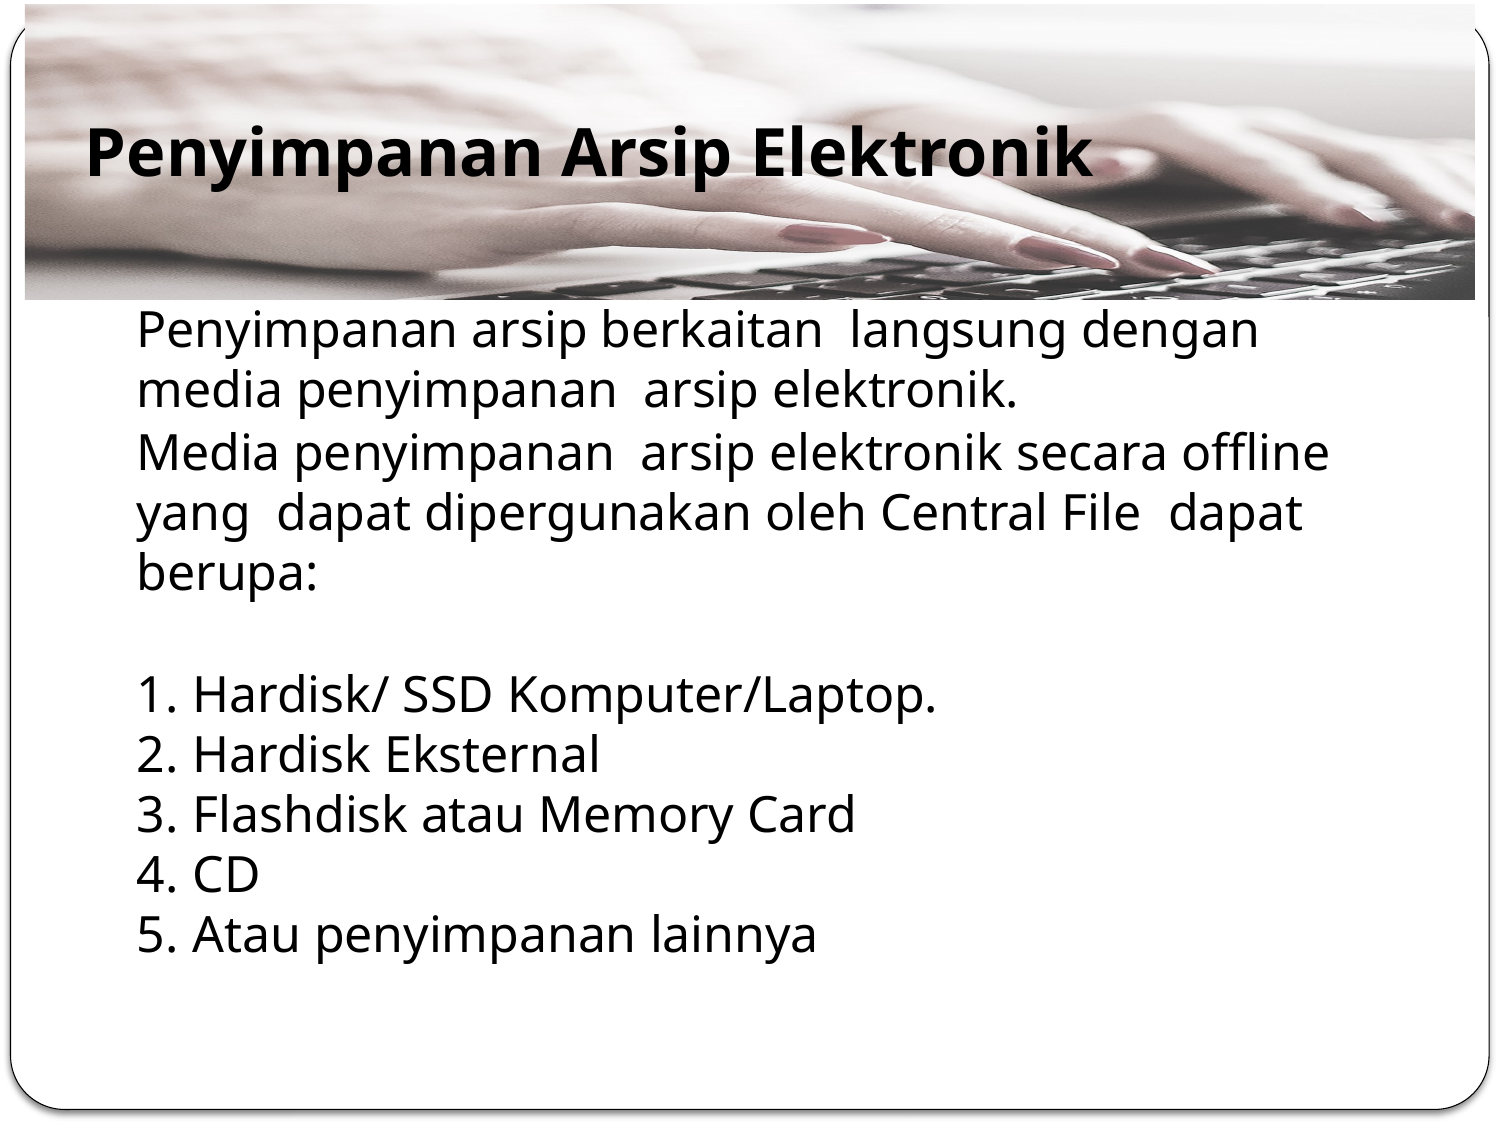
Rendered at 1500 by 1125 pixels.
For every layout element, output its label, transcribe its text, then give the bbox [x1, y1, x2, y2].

text_box Penyimpanan arsip berkaitan langsung dengan media penyimpanan arsip elektronik. Media penyimpanan arsip elektronik secara offline yang dapat dipergunakan oleh Central File dapat berupa: Hardisk/ SSD Komputer/Laptop. Hardisk Eksternal Flashdisk atau Memory Card CD Atau penyimpanan lainnya [134, 295, 1366, 963]
text_box [24, 4, 1475, 300]
title Penyimpanan Arsip Elektronik [82, 0, 1250, 190]
